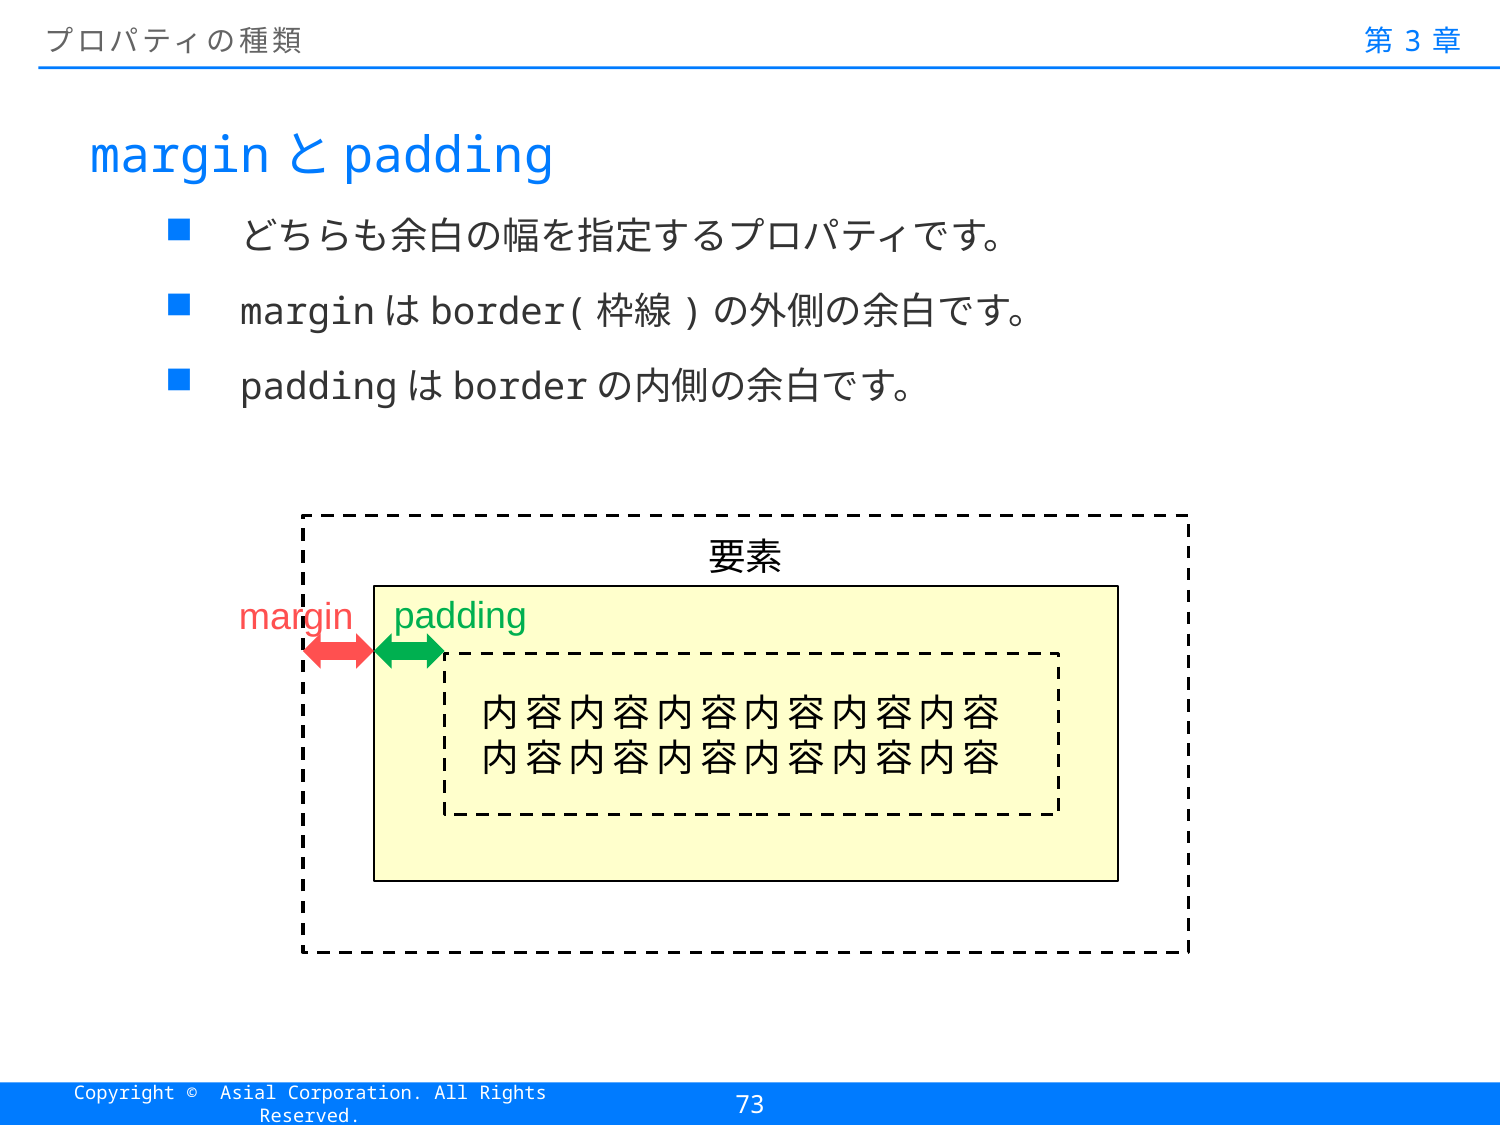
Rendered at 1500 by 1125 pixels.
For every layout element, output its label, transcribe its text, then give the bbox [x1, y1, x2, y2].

slide_number 73 [581, 1075, 919, 1125]
title プロパティの種類 [29, 7, 702, 72]
list 第3章 [702, 7, 1477, 72]
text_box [216, 514, 1190, 953]
list marginとpadding どちらも余白の幅を指定するプロパティです。 marginはborder(枠線)の外側の余白です。 paddingはborderの内側の余白です。 [75, 84, 1425, 988]
